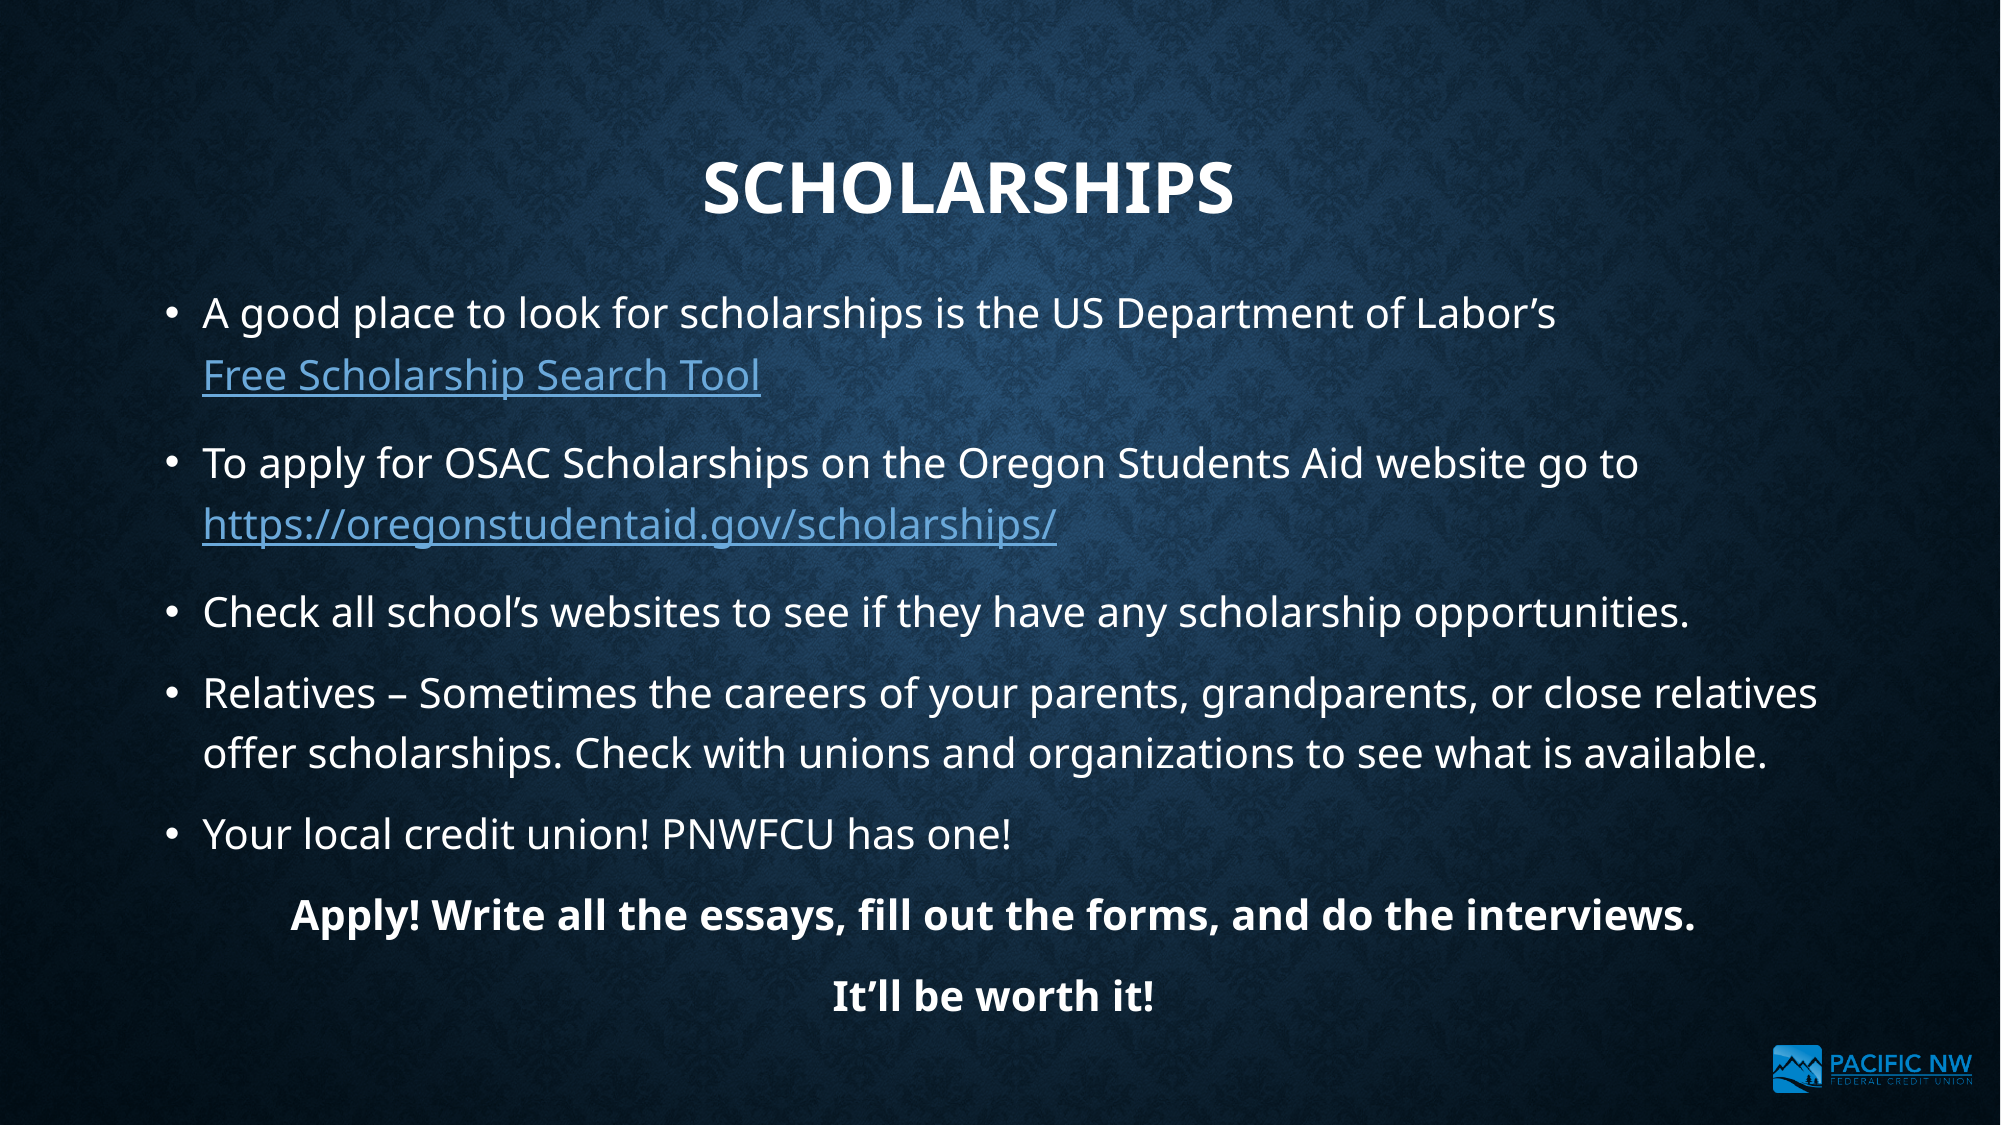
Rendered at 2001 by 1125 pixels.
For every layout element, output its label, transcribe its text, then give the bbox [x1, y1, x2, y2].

list A good place to look for scholarships is the US Department of Labor’s Free Scholarship Search Tool To apply for OSAC Scholarships on the Oregon Students Aid website go to https://oregonstudentaid.gov/scholarships/ Check all school’s websites to see if they have any scholarship opportunities. Relatives – Sometimes the careers of your parents, grandparents, or close relatives offer scholarships. Check with unions and organizations to see what is available. Your local credit union! PNWFCU has one! Apply! Write all the essays, fill out the forms, and do the interviews. It’ll be worth it! [149, 269, 1849, 1046]
picture [1775, 1066, 1785, 1072]
title Scholarships [106, 82, 1832, 300]
picture [1779, 1045, 1973, 1094]
picture [1773, 1045, 1817, 1068]
